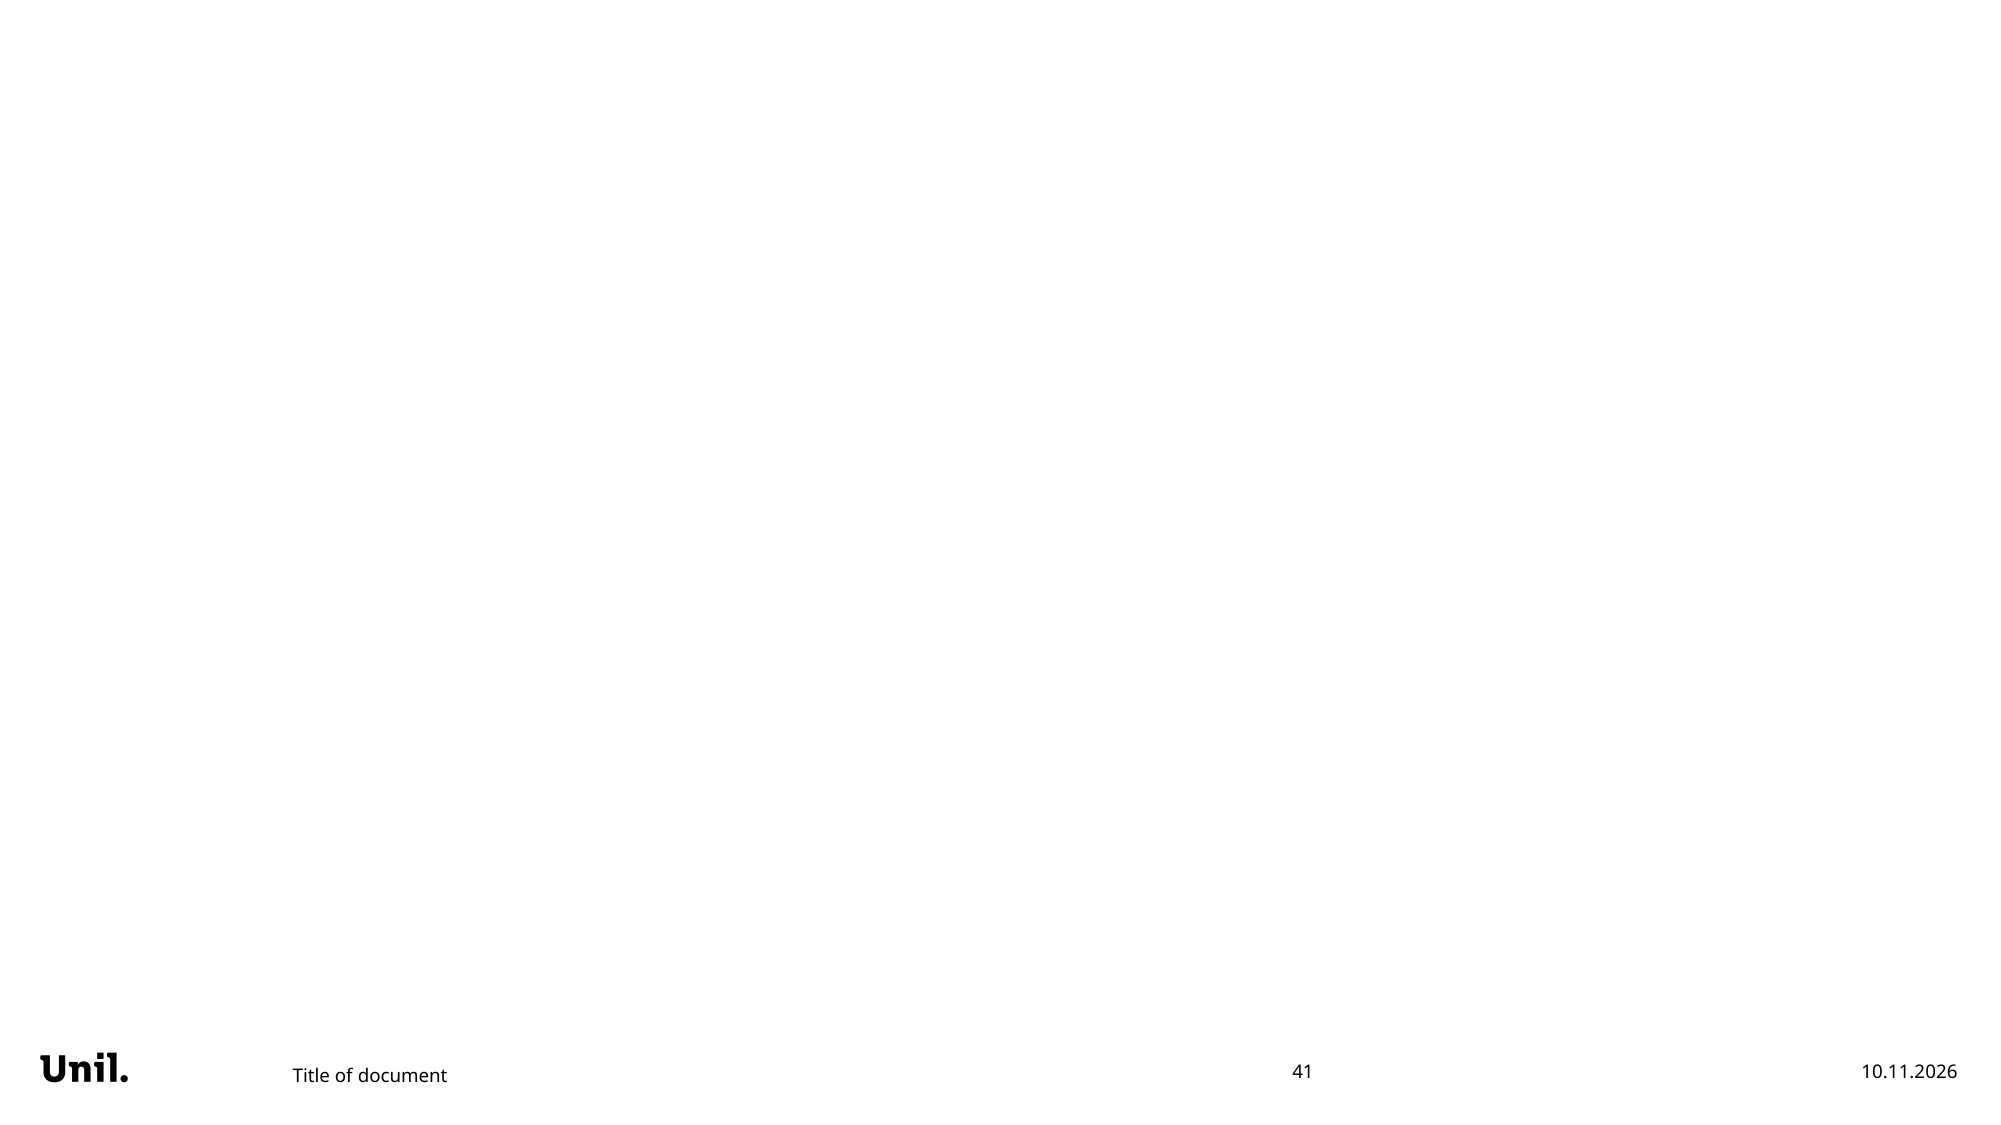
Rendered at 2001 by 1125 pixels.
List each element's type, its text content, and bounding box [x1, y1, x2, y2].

footer Title of document [292, 1011, 1048, 1087]
slide_number 41 [1250, 1037, 1355, 1086]
picture [27, 1042, 141, 1095]
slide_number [1789, 1026, 1958, 1086]
